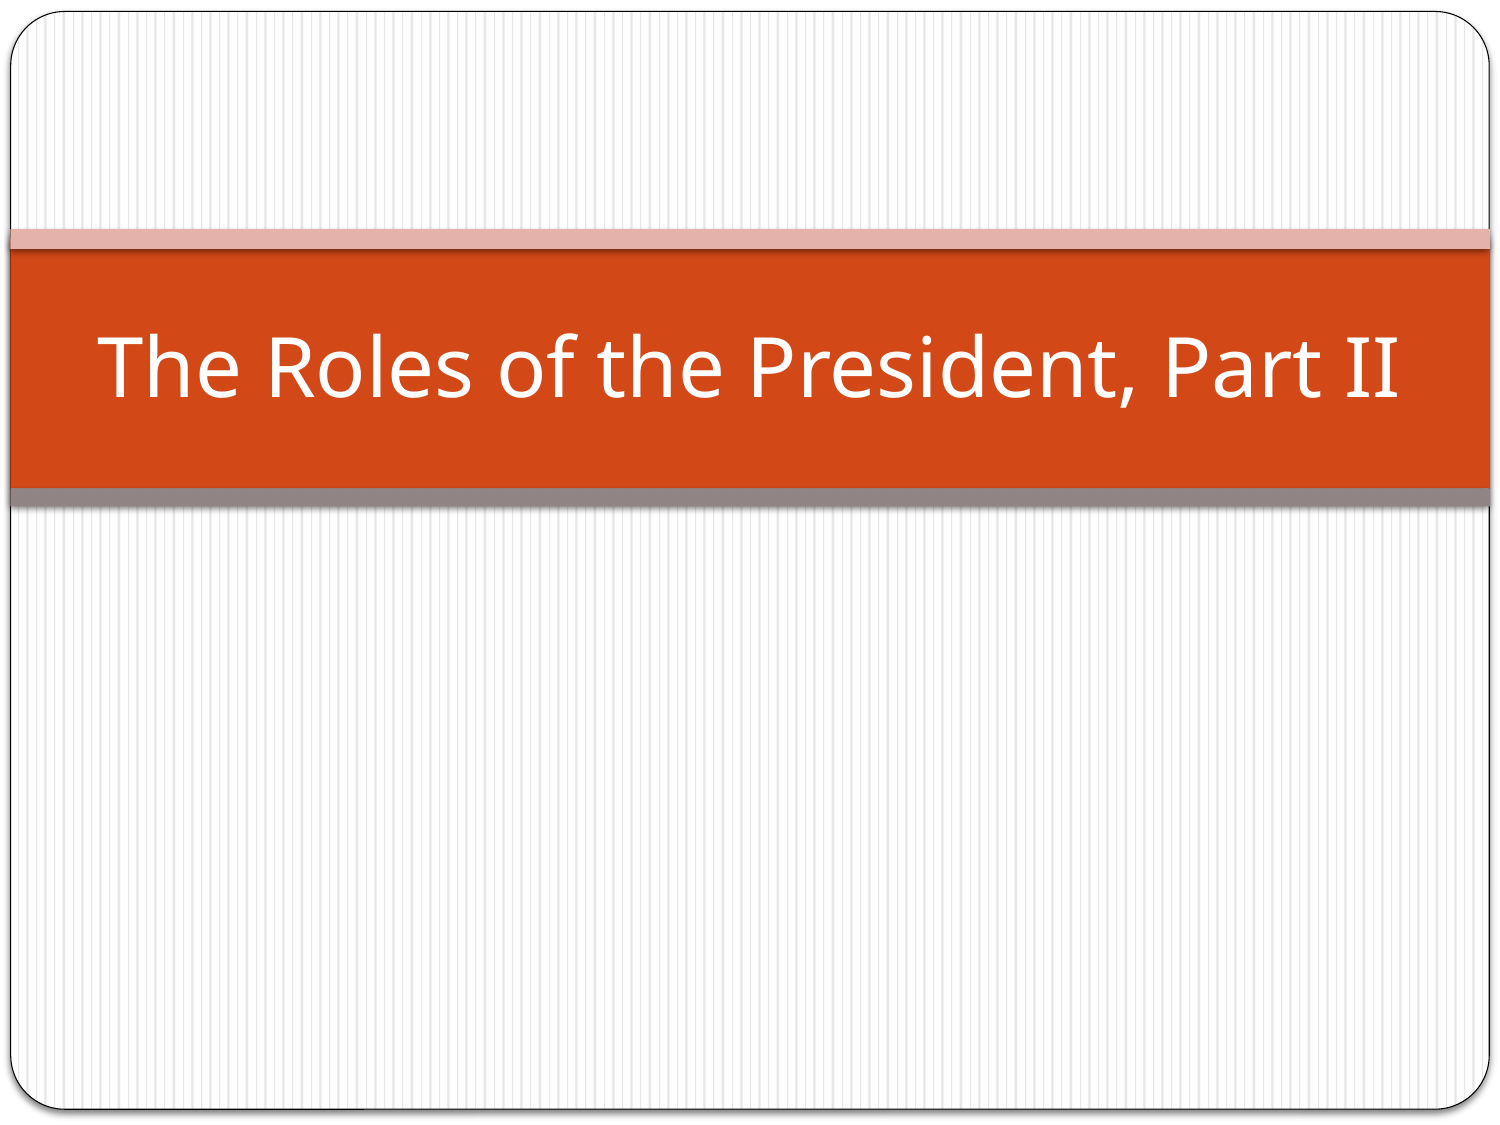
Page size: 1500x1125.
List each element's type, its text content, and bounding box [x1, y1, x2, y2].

title The Roles of the President, Part II [75, 247, 1425, 489]
